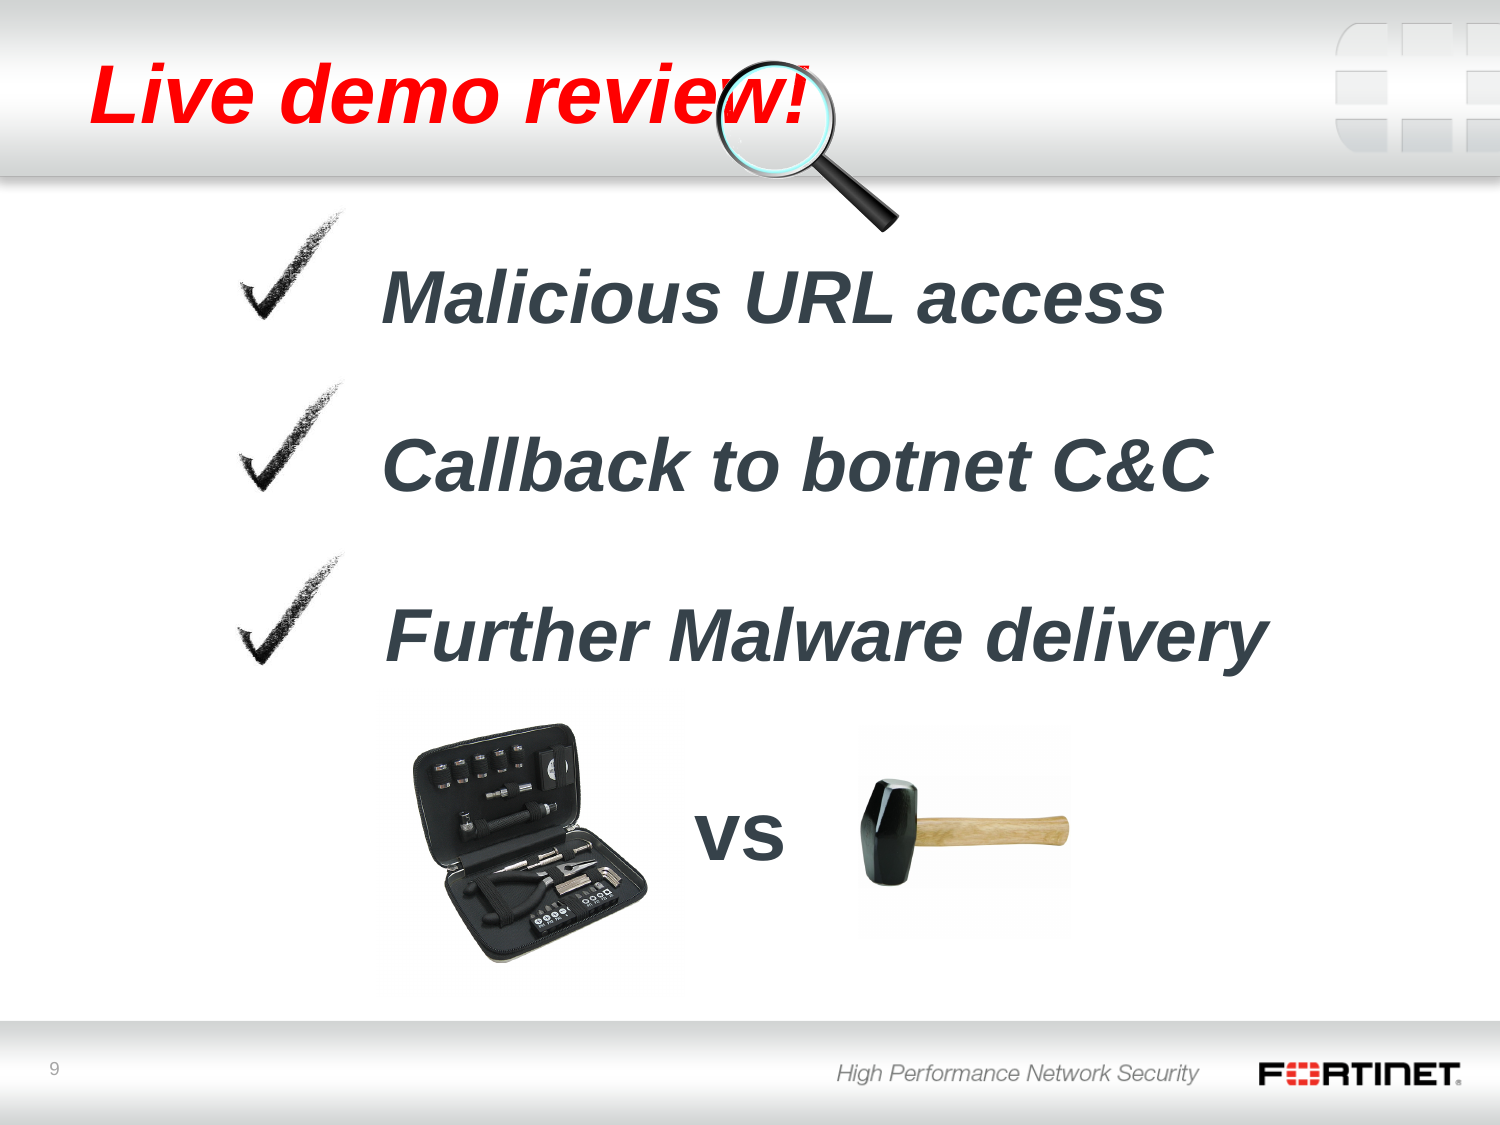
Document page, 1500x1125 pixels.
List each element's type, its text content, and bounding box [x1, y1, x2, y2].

text_box Callback to botnet C&C [366, 409, 1390, 514]
text_box Further Malware delivery [370, 579, 1285, 684]
text_box Live demo review! [74, 6, 1425, 174]
text_box vs [689, 769, 853, 885]
text_box Malicious URL access [366, 241, 1305, 347]
picture [0, 0, 1500, 1125]
